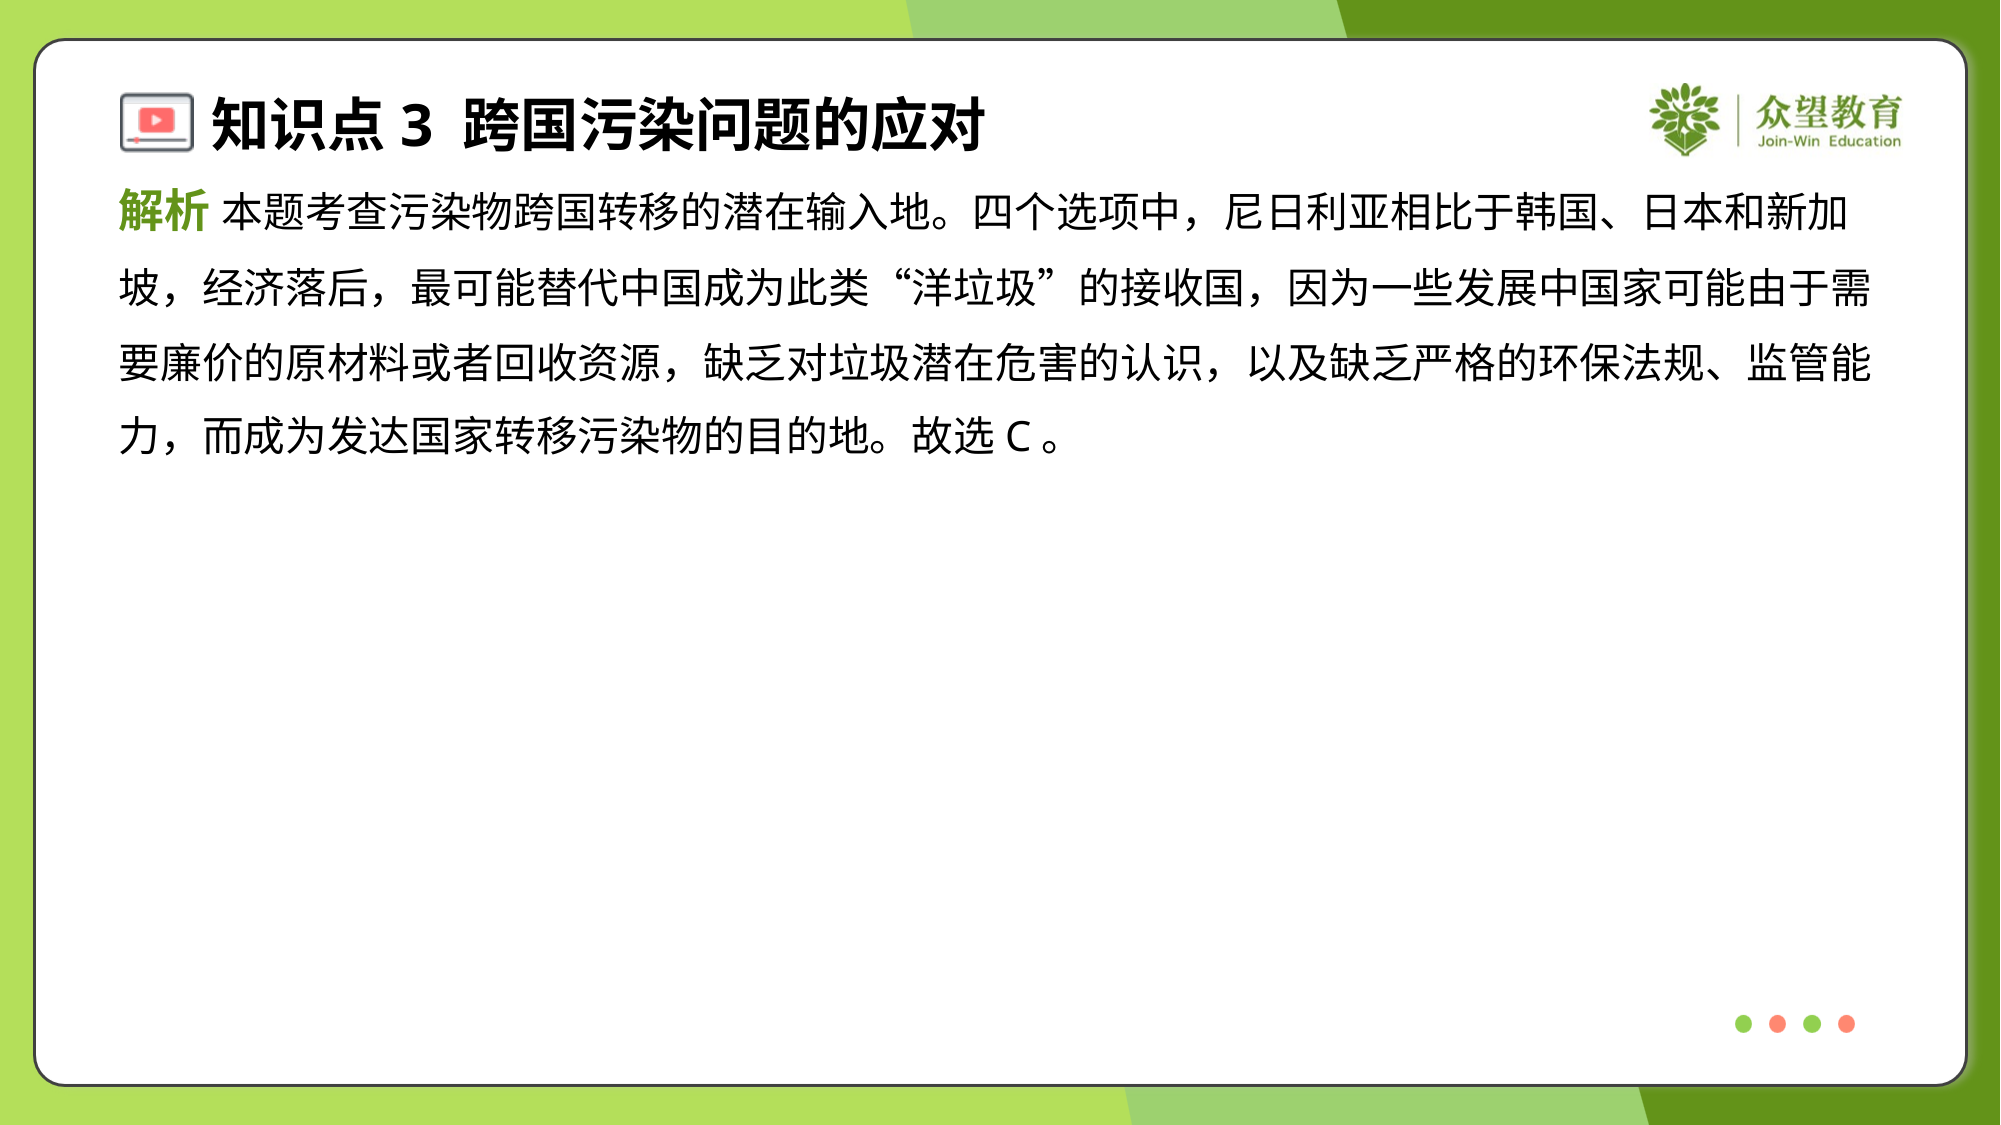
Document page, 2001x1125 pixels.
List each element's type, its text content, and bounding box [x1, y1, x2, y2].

text_box 解析 本题考查污染物跨国转移的潜在输入地。四个选项中，尼日利亚相比于韩国、日本和新加 坡，经济落后，最可能替代中国成为此类“洋垃圾”的接收国，因为一些发展中国家可能由于需 要廉价的原材料或者回收资源，缺乏对垃圾潜在危害的认识，以及缺乏严格的环保法规、监管能 力，而成为发达国家转移污染物的目的地。故选C。 [118, 159, 1883, 452]
picture [0, 0, 2000, 1125]
